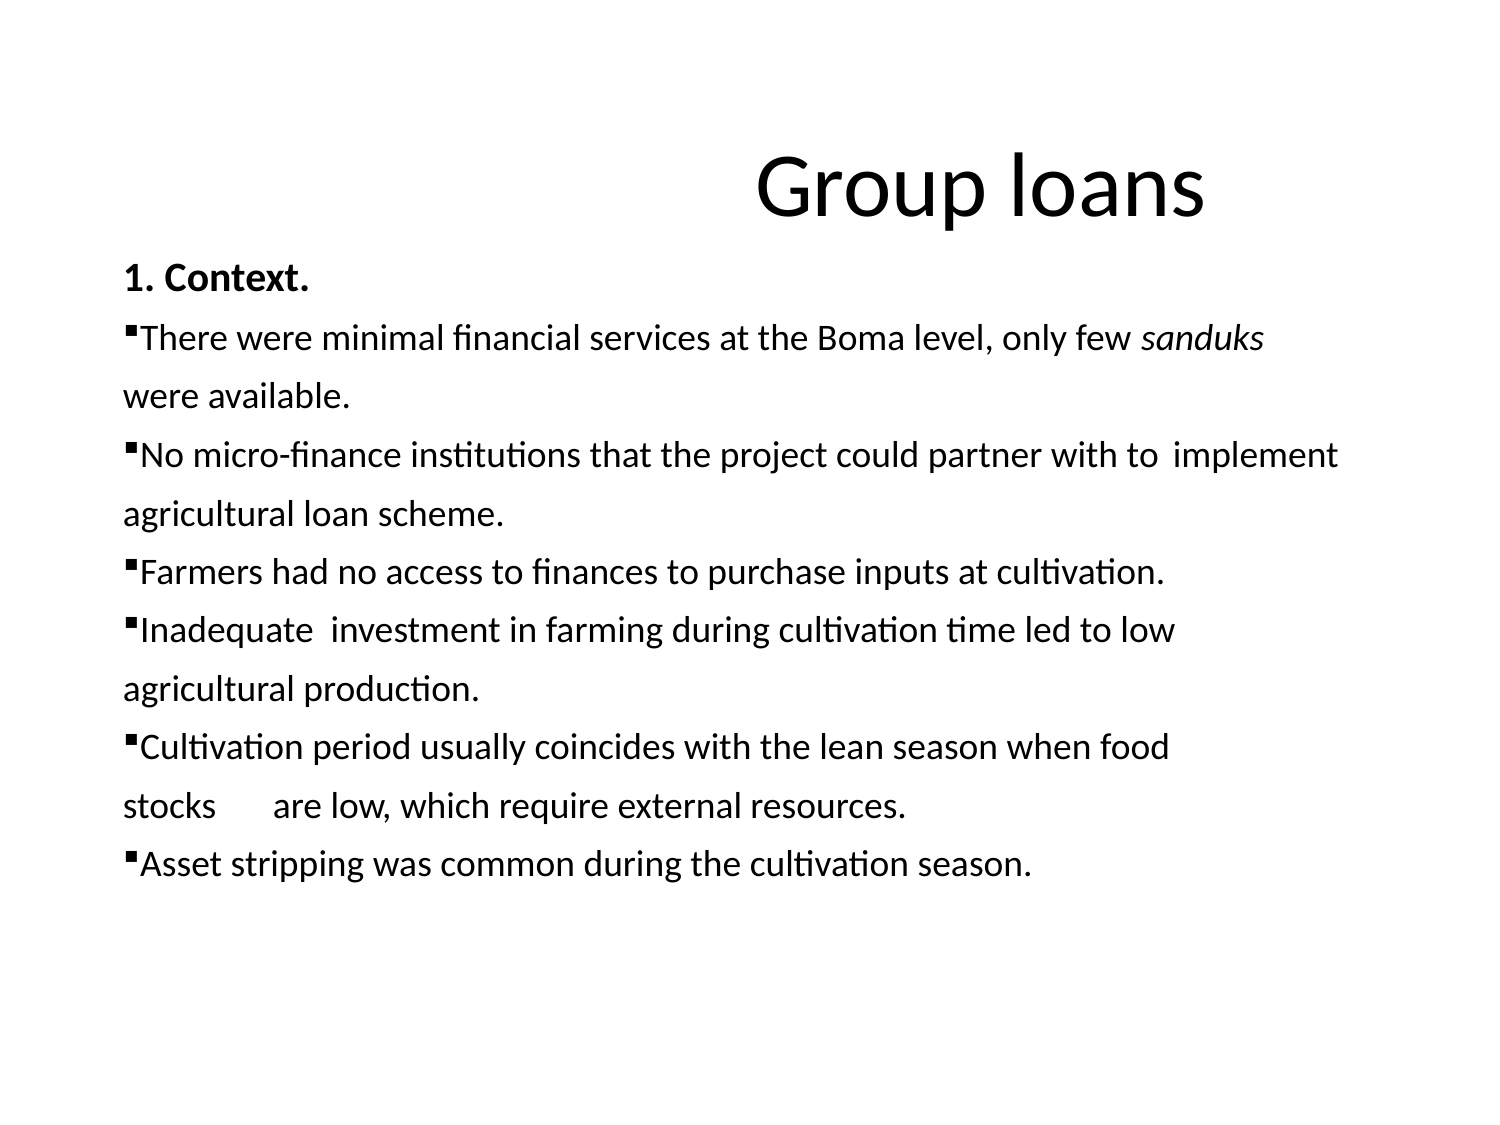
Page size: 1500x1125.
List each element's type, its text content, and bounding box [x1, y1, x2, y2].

text_box 1. Context. There were minimal financial services at the Boma level, only few sanduks were available. No micro-finance institutions that the project could partner with to implement agricultural loan scheme. Farmers had no access to finances to purchase inputs at cultivation. Inadequate investment in farming during cultivation time led to low agricultural production. Cultivation period usually coincides with the lean season when food stocks are low, which require external resources. Asset stripping was common during the cultivation season. [108, 242, 1390, 892]
text_box Group loans [476, 117, 1465, 216]
